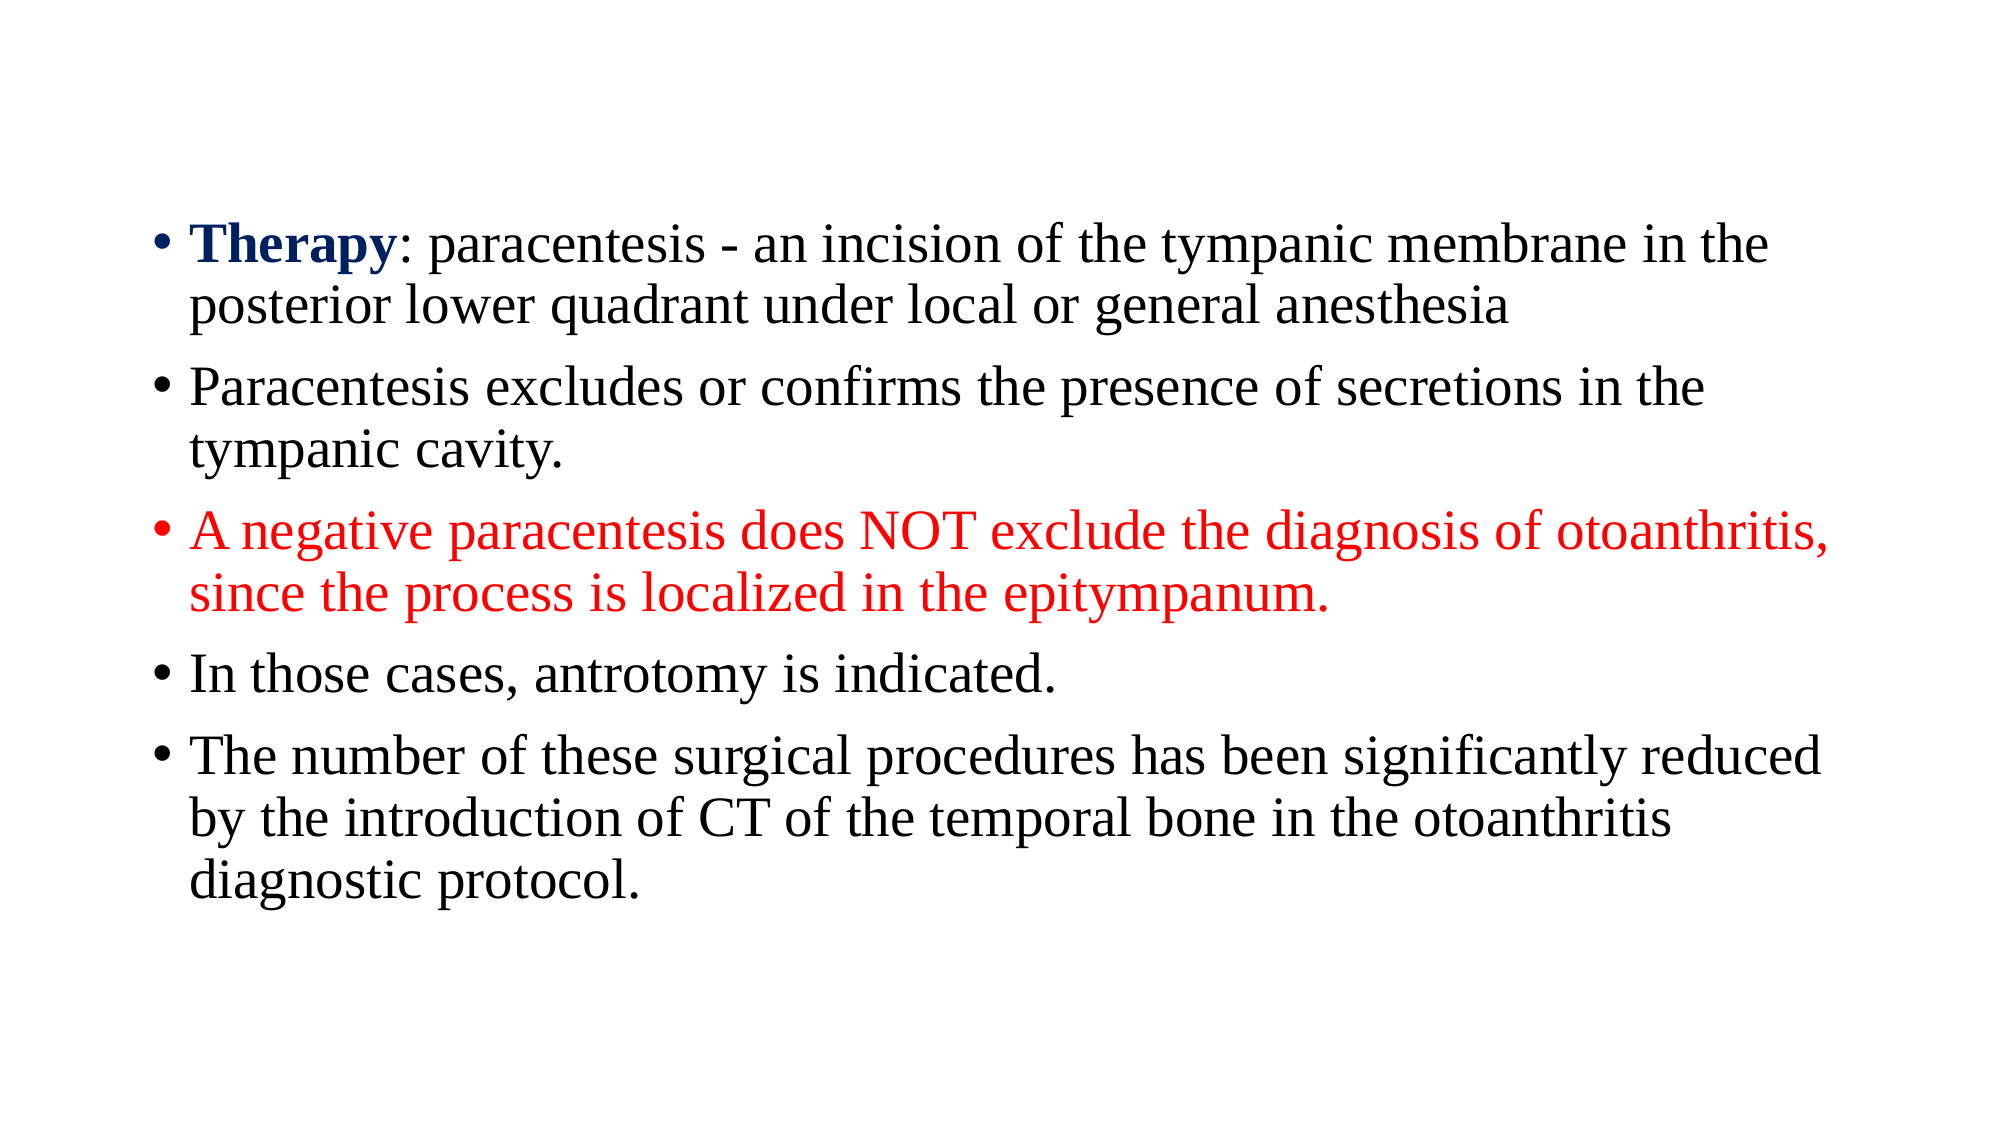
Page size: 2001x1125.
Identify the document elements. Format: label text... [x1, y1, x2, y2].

list Therapy: paracentesis - an incision of the tympanic membrane in the posterior lower quadrant under local or general anesthesia Paracentesis excludes or confirms the presence of secretions in the tympanic cavity. A negative paracentesis does NOT exclude the diagnosis of otoanthritis, since the process is localized in the epitympanum. In those cases, antrotomy is indicated. The number of these surgical procedures has been significantly reduced by the introduction of CT of the temporal bone in the otoanthritis diagnostic protocol. [137, 205, 1863, 920]
